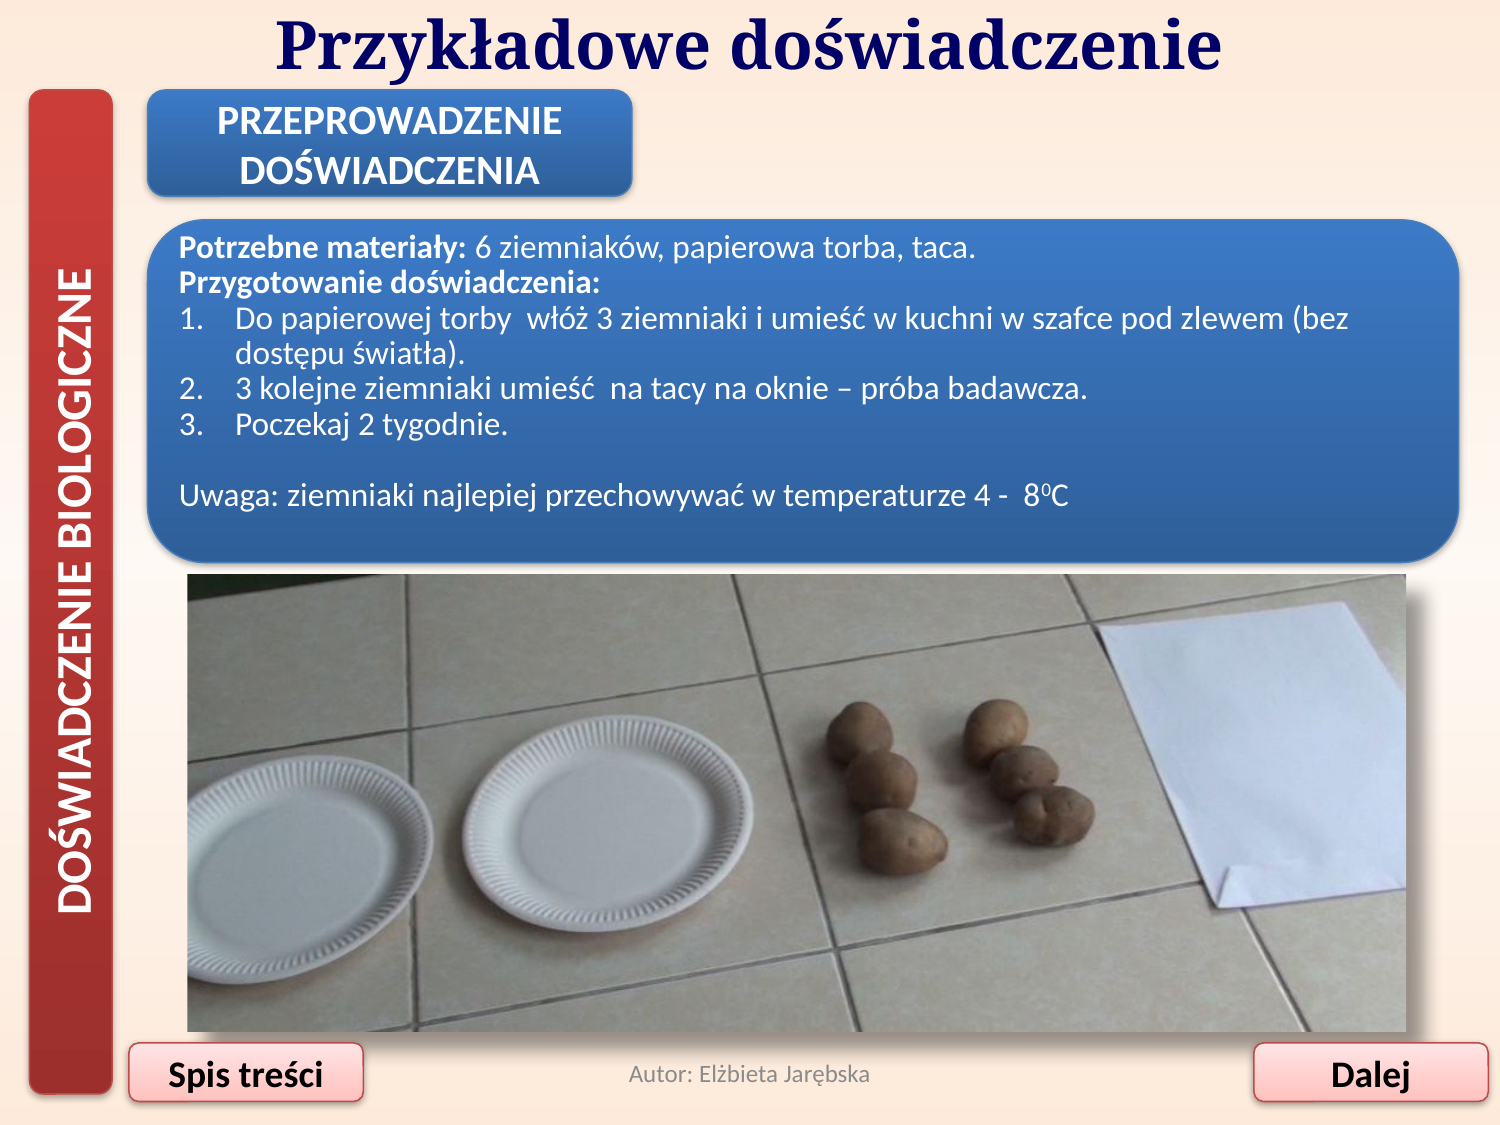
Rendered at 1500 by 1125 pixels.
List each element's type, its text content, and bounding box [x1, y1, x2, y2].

text_box DOŚWIADCZENIE BIOLOGICZNE [28, 89, 113, 1095]
text_box Przykładowe doświadczenie [64, 0, 1436, 91]
text_box PRZEPROWADZENIE DOŚWIADCZENIA [146, 91, 633, 198]
footer Autor: Elżbieta Jarębska [512, 1042, 988, 1103]
text_box Spis treści [128, 1042, 365, 1103]
text_box Potrzebne materiały: 6 ziemniaków, papierowa torba, taca. Przygotowanie doświadczenia: Do papierowej torby włóż 3 ziemniaki i umieść w kuchni w szafce pod zlewem (bez dostępu światła). 3 kolejne ziemniaki umieść na tacy na oknie – próba badawcza. Poczekaj 2 tygodnie. Uwaga: ziemniaki najlepiej przechowywać w temperaturze 4 - 80C [146, 219, 1460, 564]
text_box [185, 572, 1408, 1033]
text_box Dalej [1253, 1042, 1490, 1103]
